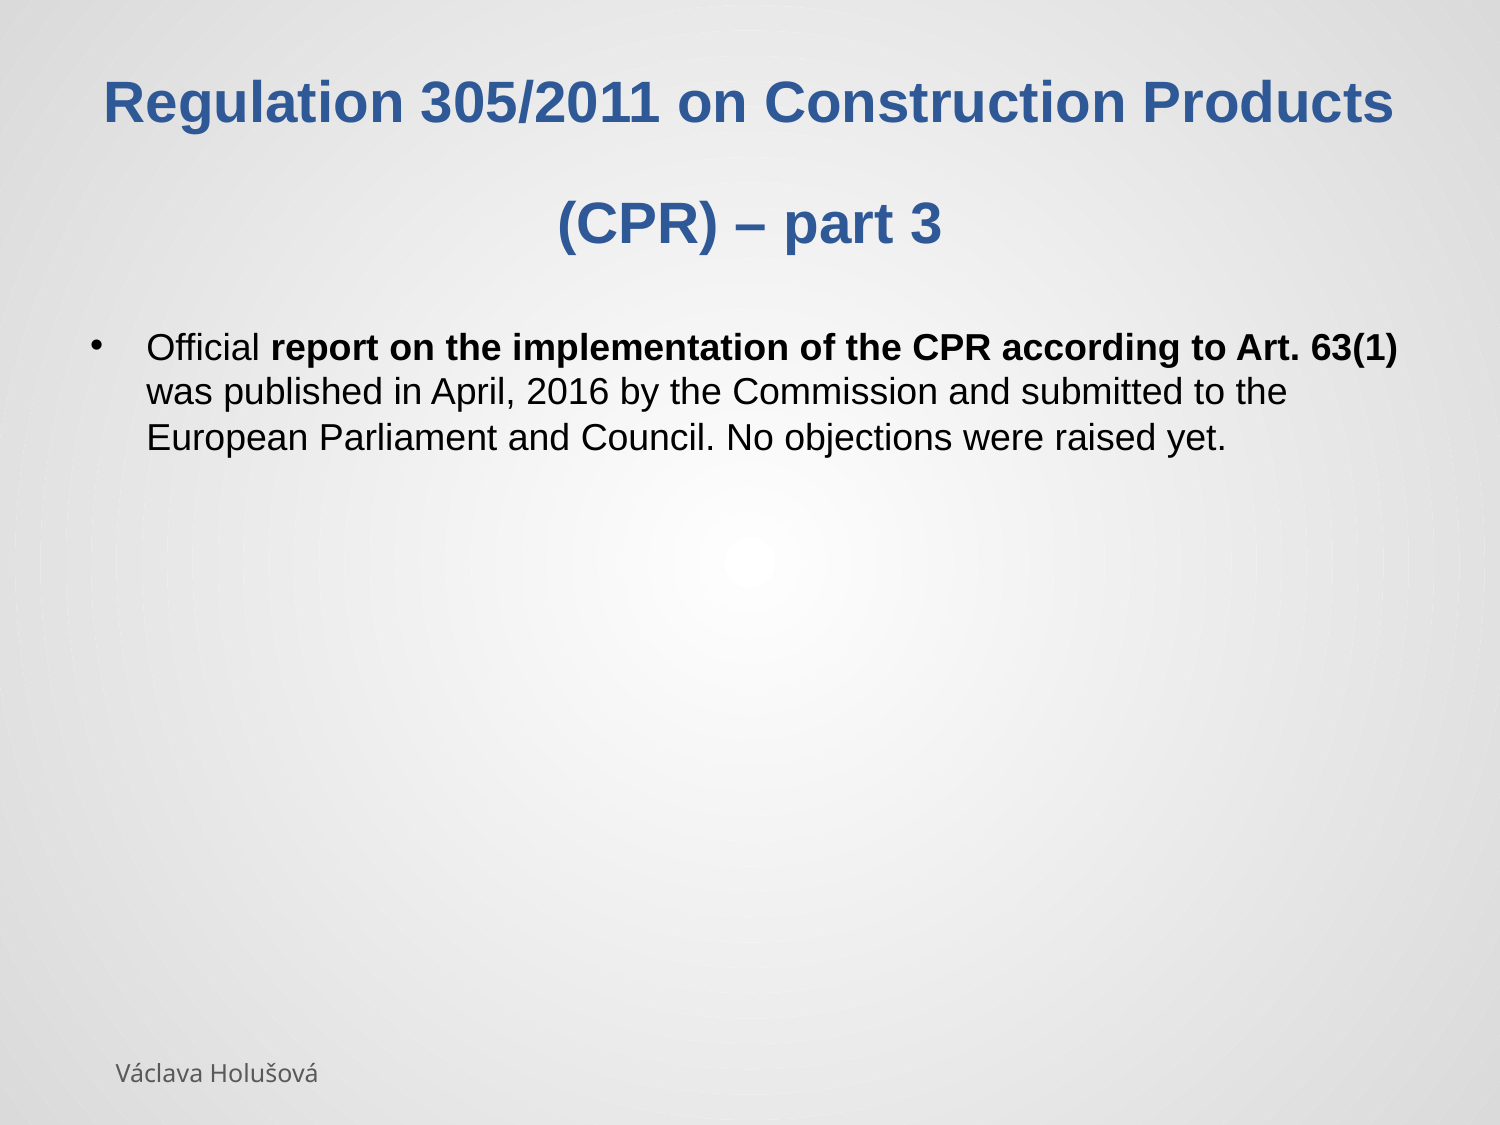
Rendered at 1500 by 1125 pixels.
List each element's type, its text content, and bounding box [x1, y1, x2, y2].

footer Václava Holušová [108, 1042, 576, 1103]
title Regulation 305/2011 on Construction Products (CPR) – part 3 [75, 0, 1425, 262]
list Official report on the implementation of the CPR according to Art. 63(1) was published in April, 2016 by the Commission and submitted to the European Parliament and Council. No objections were raised yet. [75, 262, 1425, 1005]
